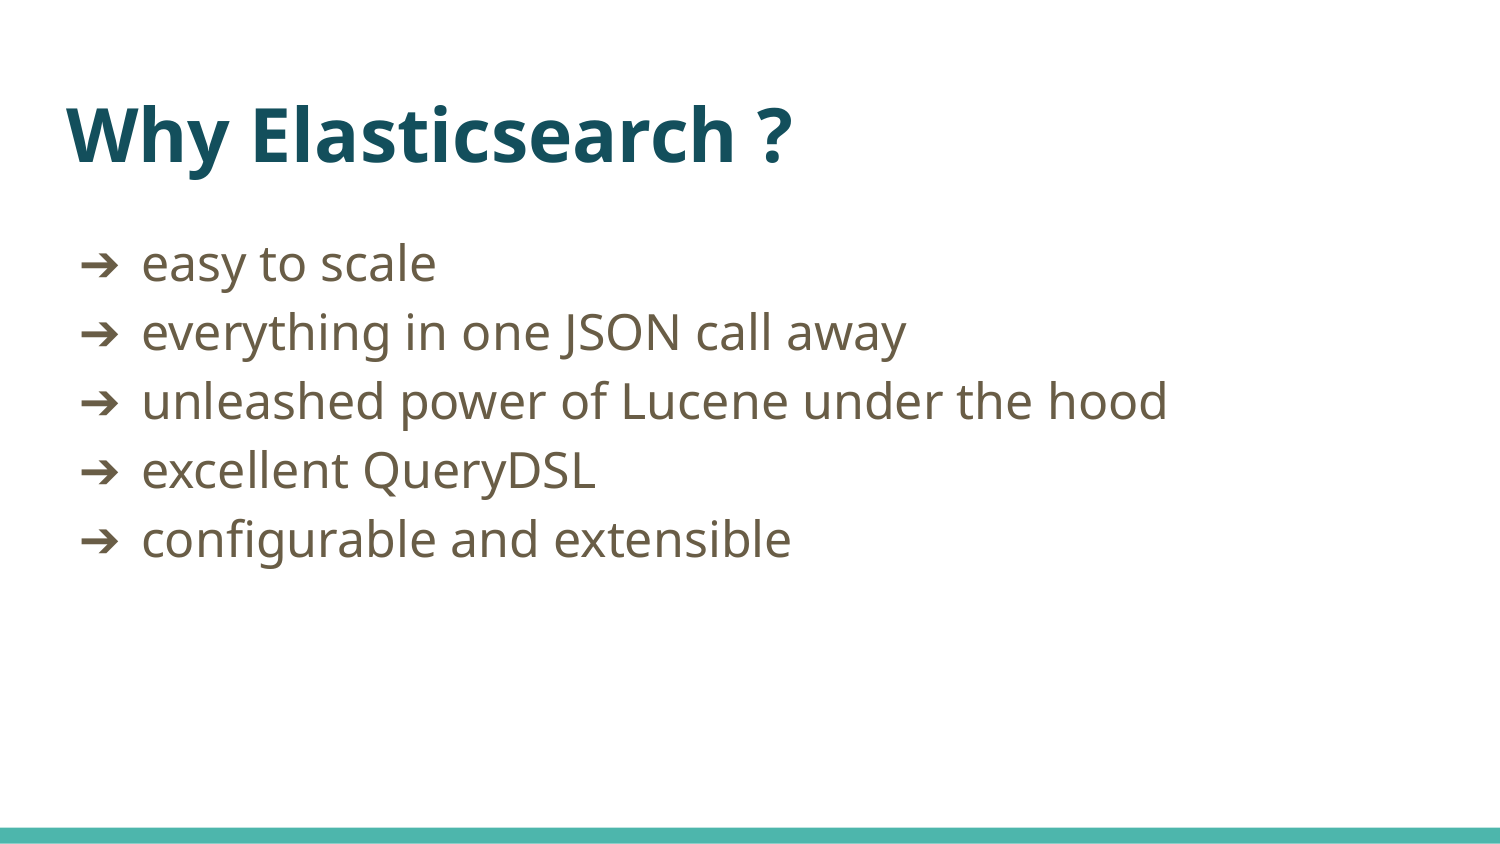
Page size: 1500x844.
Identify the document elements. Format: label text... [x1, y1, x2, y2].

title Why Elasticsearch ? [51, 72, 1449, 189]
list easy to scale everything in one JSON call away unleashed power of Lucene under the hood excellent QueryDSL configurable and extensible [51, 207, 1449, 807]
